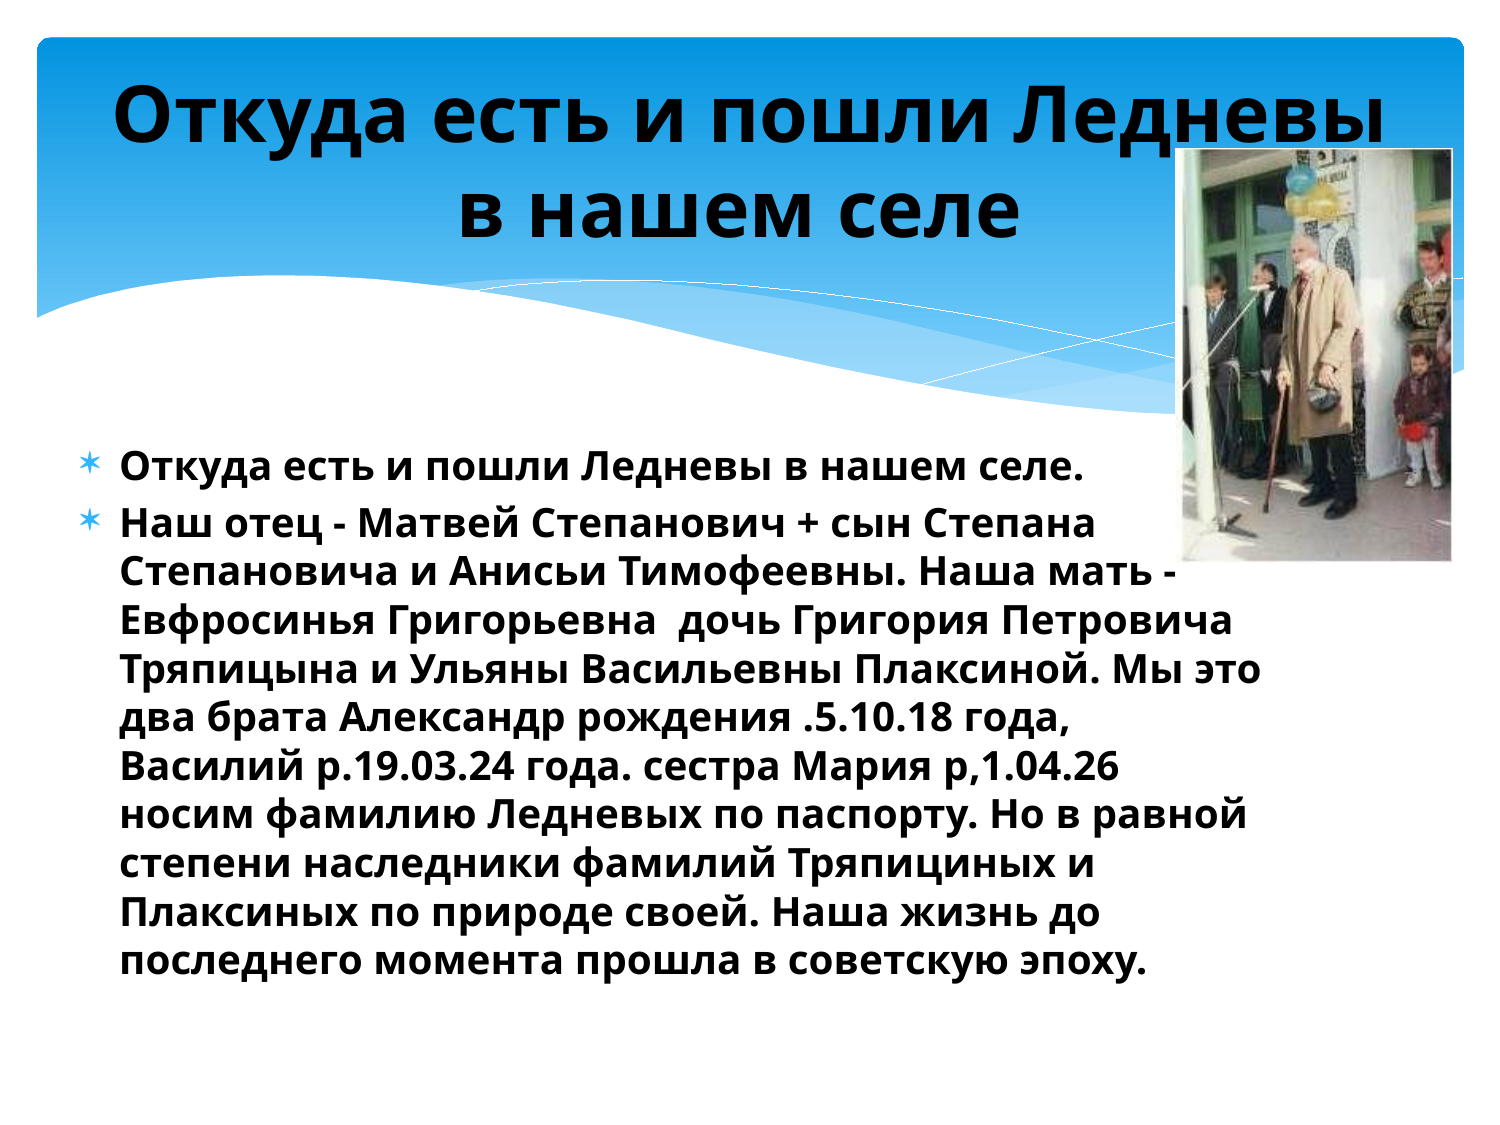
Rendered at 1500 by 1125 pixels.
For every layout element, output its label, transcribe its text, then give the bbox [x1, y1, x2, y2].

list Откуда есть и пошли Ледневы в нашем селе. Наш отец - Матвей Степанович + сын Степана Степановича и Анисьи Тимофеевны. Наша мать - Евфросинья Григорьевна дочь Григория Петровича Тряпицына и Ульяны Васильевны Плаксиной. Мы это два брата Александр рождения .5.10.18 года, Василий р.19.03.24 года. сестра Мария р,1.04.26 носим фамилию Ледневых по паспорту. Но в равной степени наследники фамилий Тряпициных и Плаксиных по природе своей. Наша жизнь до последнего момента прошла в советскую эпоху. [64, 432, 1281, 999]
title Откуда есть и пошли Ледневы в нашем селе [75, 55, 1425, 261]
picture [1174, 148, 1453, 563]
